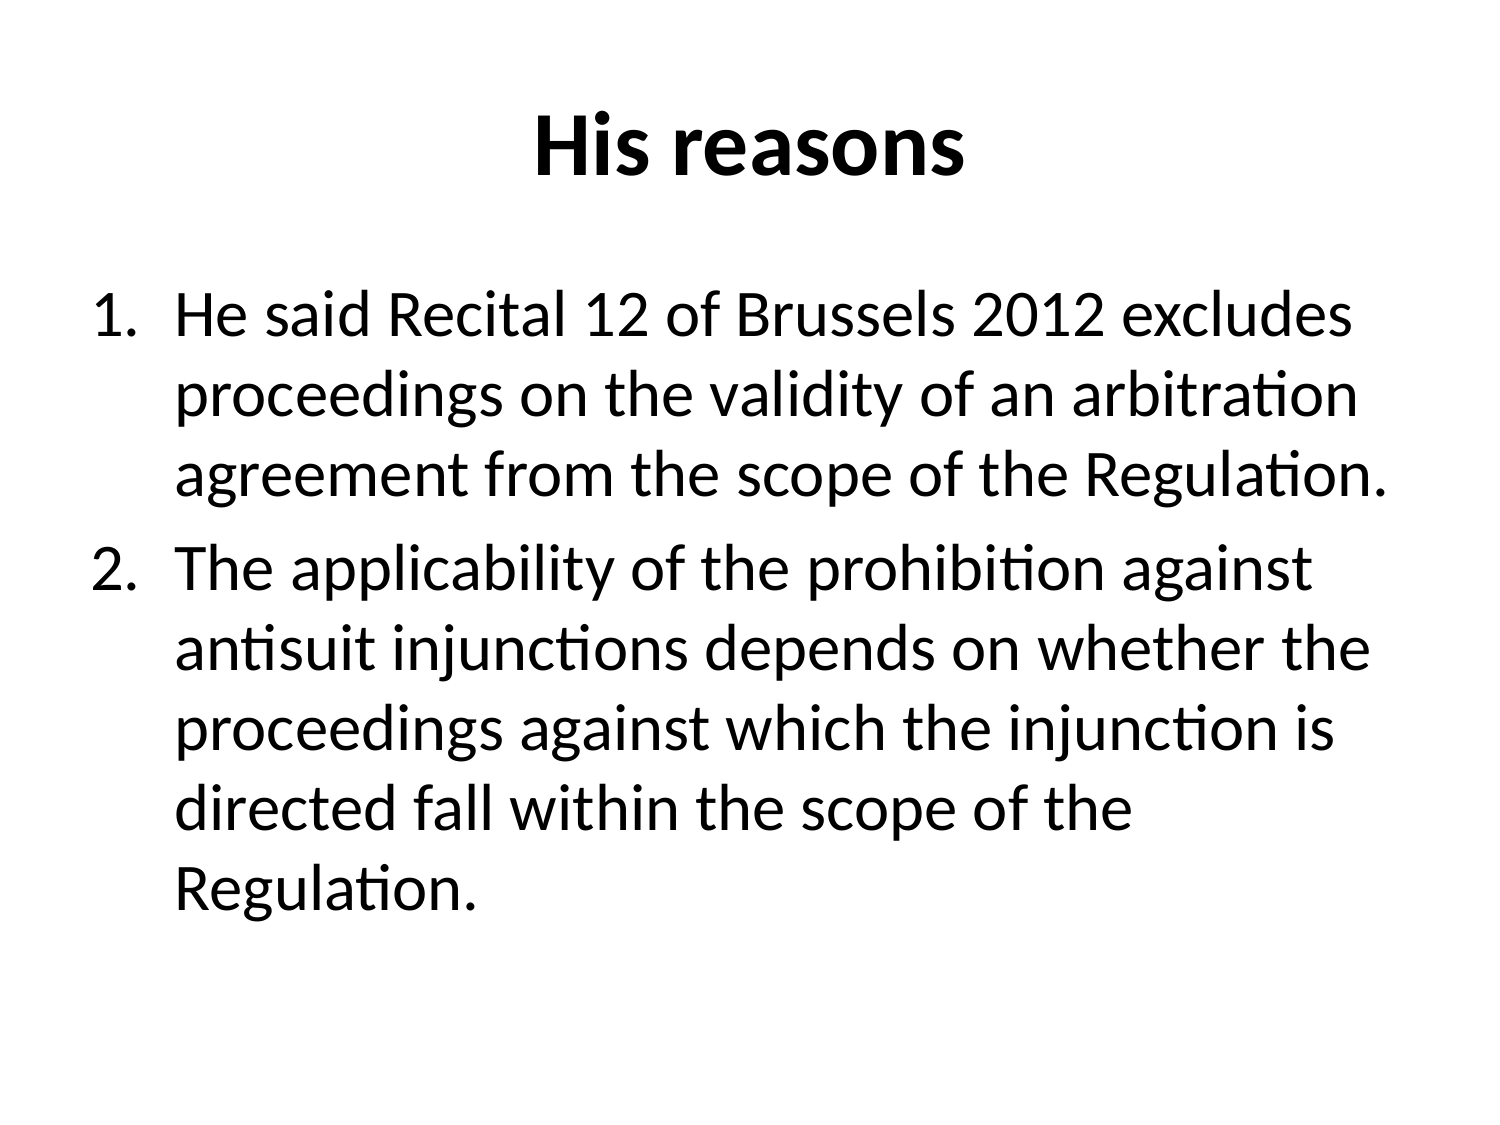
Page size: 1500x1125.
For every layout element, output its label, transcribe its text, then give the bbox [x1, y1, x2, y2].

list He said Recital 12 of Brussels 2012 excludes proceedings on the validity of an arbitration agreement from the scope of the Regulation. The applicability of the prohibition against antisuit injunctions depends on whether the proceedings against which the injunction is directed fall within the scope of the Regulation. [75, 262, 1425, 1005]
title His reasons [75, 45, 1425, 233]
